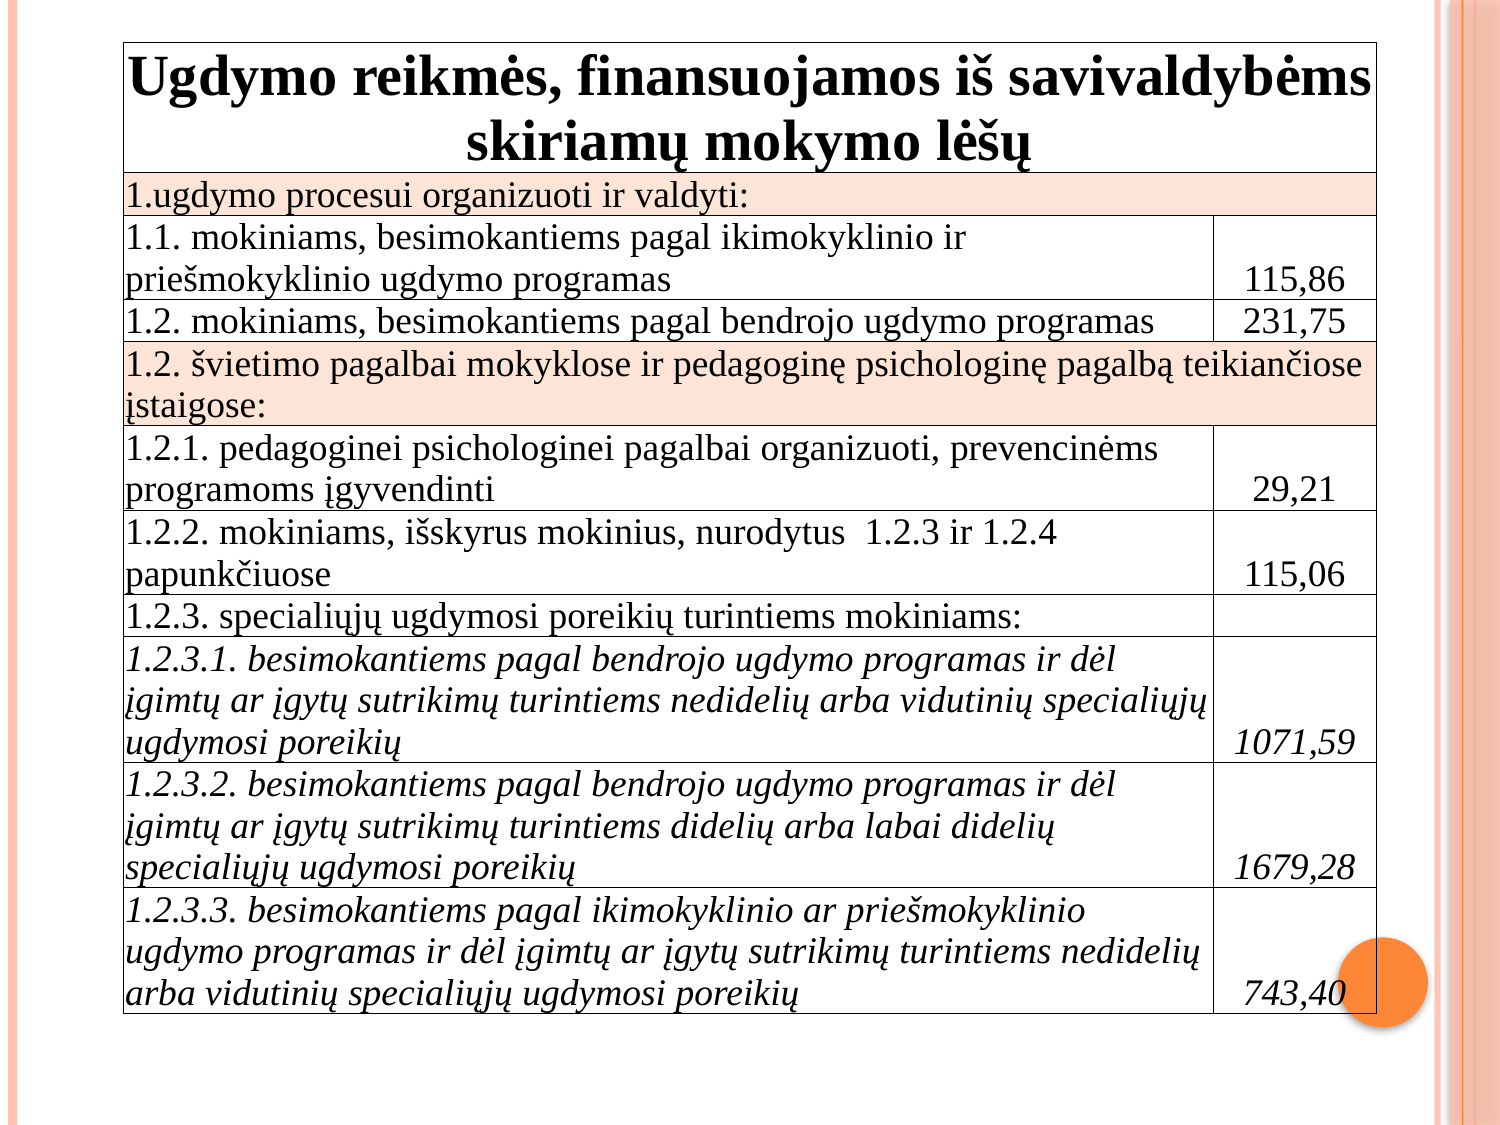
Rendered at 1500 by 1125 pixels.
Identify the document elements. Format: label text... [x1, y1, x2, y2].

table_cell 1.1. mokiniams, besimokantiems pagal ikimokyklinio ir priešmokyklinio ugdymo programas [124, 216, 1213, 299]
table_cell 1071,59 [1214, 637, 1376, 762]
table_cell 1.2. mokiniams, besimokantiems pagal bendrojo ugdymo programas [124, 300, 1213, 341]
table_cell 1.2.2. mokiniams, išskyrus mokinius, nurodytus 1.2.3 ir 1.2.4 papunkčiuose [124, 511, 1213, 594]
table_cell 1.2.3.3. besimokantiems pagal ikimokyklinio ar priešmokyklinio ugdymo programas ir dėl įgimtų ar įgytų sutrikimų turintiems nedidelių arba vidutinių specialiųjų ugdymosi poreikių [124, 888, 1213, 1013]
table_cell 1.2.1. pedagoginei psichologinei pagalbai organizuoti, prevencinėms programoms įgyvendinti [124, 426, 1213, 510]
table_cell 29,21 [1214, 426, 1376, 510]
table_cell [1214, 595, 1376, 636]
table_cell 115,06 [1214, 511, 1376, 594]
table_cell 1679,28 [1214, 763, 1376, 887]
table_header Ugdymo reikmės, finansuojamos iš savivaldybėms skiriamų mokymo lėšų [124, 43, 1376, 172]
table_cell 1.ugdymo procesui organizuoti ir valdyti: [124, 173, 1376, 215]
table_cell 231,75 [1214, 300, 1376, 341]
table_cell 1.2.3. specialiųjų ugdymosi poreikių turintiems mokiniams: [124, 595, 1213, 636]
table_cell 1.2.3.2. besimokantiems pagal bendrojo ugdymo programas ir dėl įgimtų ar įgytų sutrikimų turintiems didelių arba labai didelių specialiųjų ugdymosi poreikių [124, 763, 1213, 887]
table_cell 1.2.3.1. besimokantiems pagal bendrojo ugdymo programas ir dėl įgimtų ar įgytų sutrikimų turintiems nedidelių arba vidutinių specialiųjų ugdymosi poreikių [124, 637, 1213, 762]
table_cell 115,86 [1214, 216, 1376, 299]
table_cell 1.2. švietimo pagalbai mokyklose ir pedagoginę psichologinę pagalbą teikiančiose įstaigose: [124, 342, 1376, 425]
table_cell 743,40 [1214, 888, 1376, 1013]
